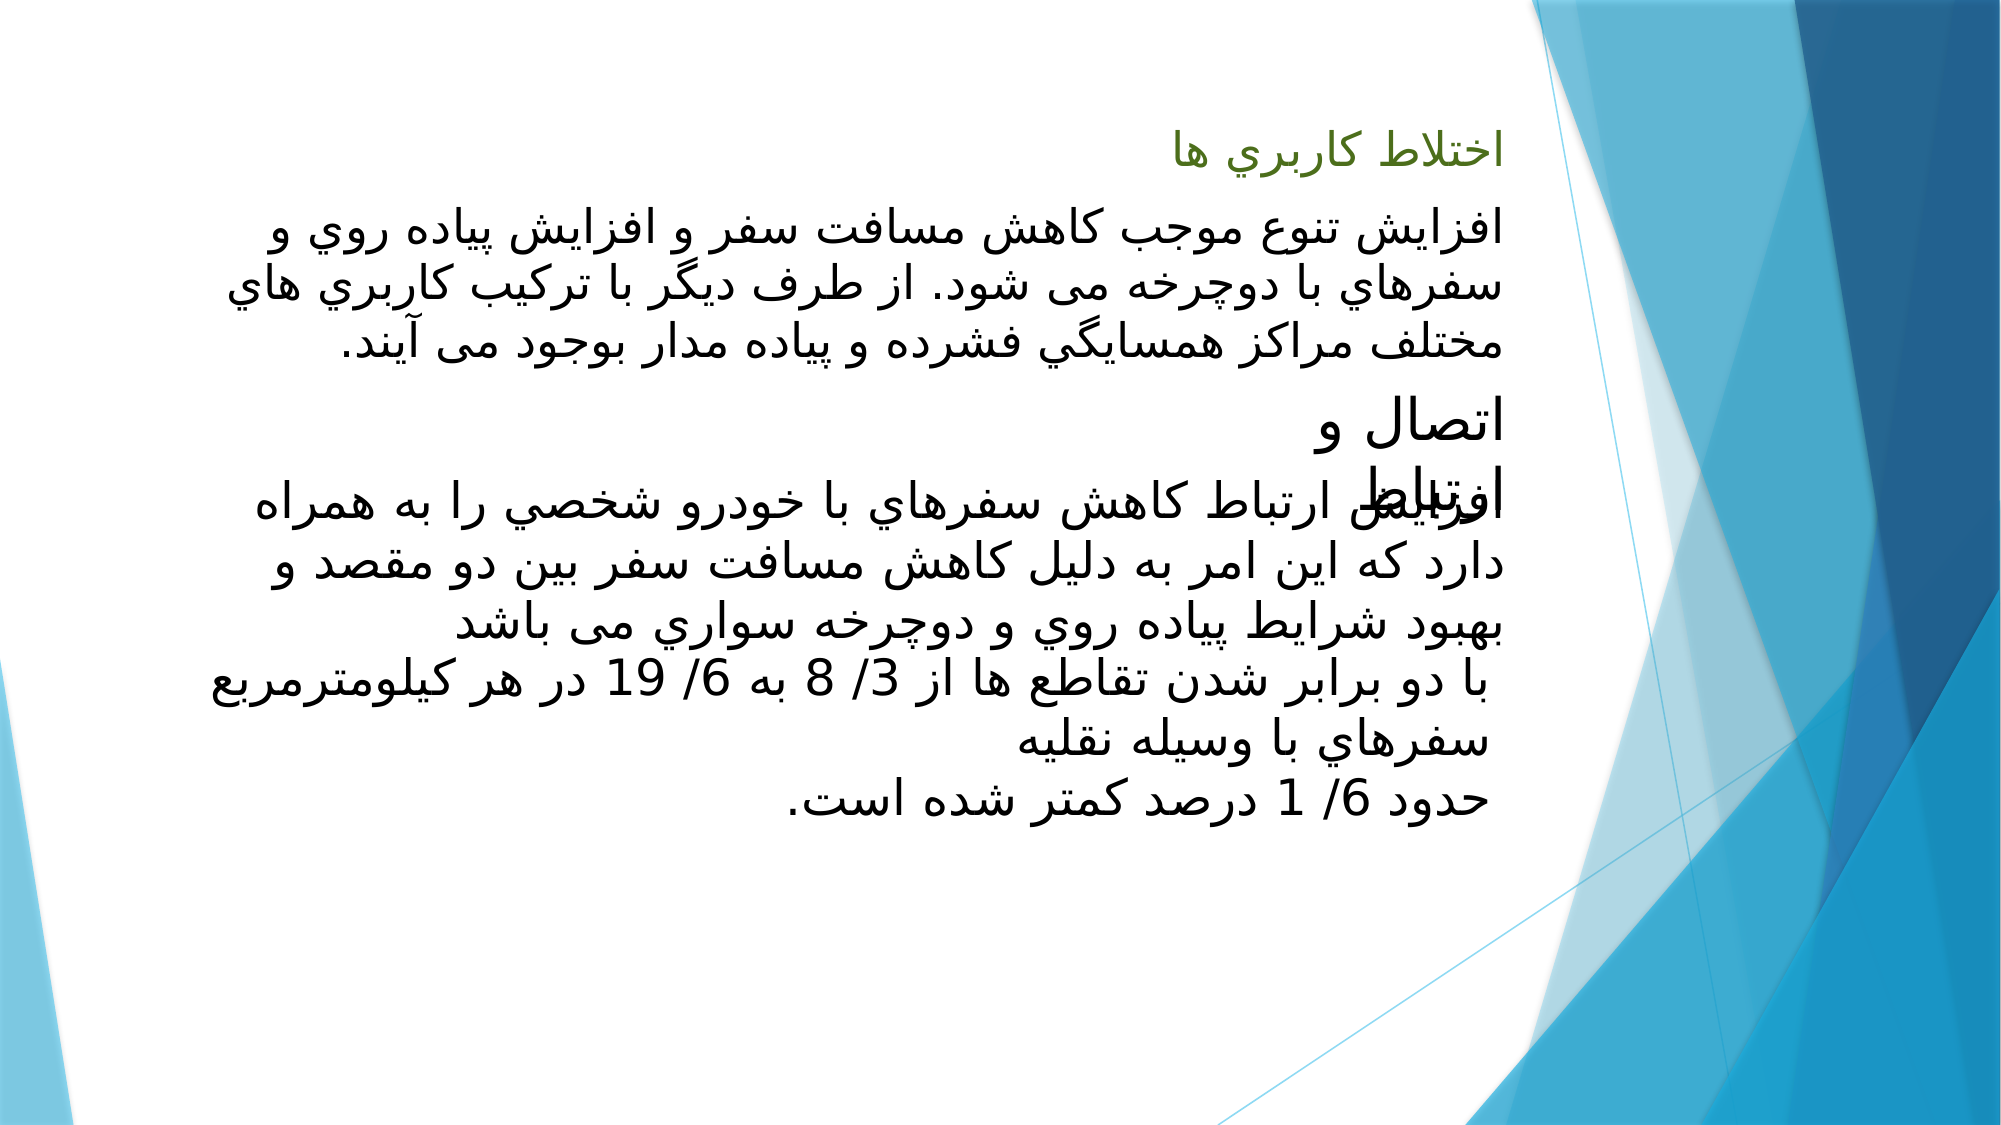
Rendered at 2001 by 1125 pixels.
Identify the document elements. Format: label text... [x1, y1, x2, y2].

text_box افزايش ارتباط كاهش سفرهاي با خودرو شخصي را به همراه دارد كه اين امر به دليل كاهش مسافت سفر بين دو مقصد و بهبود شرايط پياده روي و دوچرخه سواري می باشد [147, 460, 1522, 656]
text_box با دو برابر شدن تقاطع ها از 3/ 8 به 6/ 19 در هر كيلومترمربع سفرهاي با وسيله نقليه حدود 6/ 1 درصد كمتر شده است. [29, 638, 1507, 1074]
text_box اتصال و ارتباط [1193, 374, 1522, 460]
list اختلاط كاربري ها افزايش تنوع موجب كاهش مسافت سفر و افزايش پياده روي و سفرهاي با دوچرخه می شود. از طرف ديگر با تركيب كاربري هاي مختلف مراكز همسايگي فشرده و پياده مدار بوجود می آيند. [111, 111, 1522, 375]
